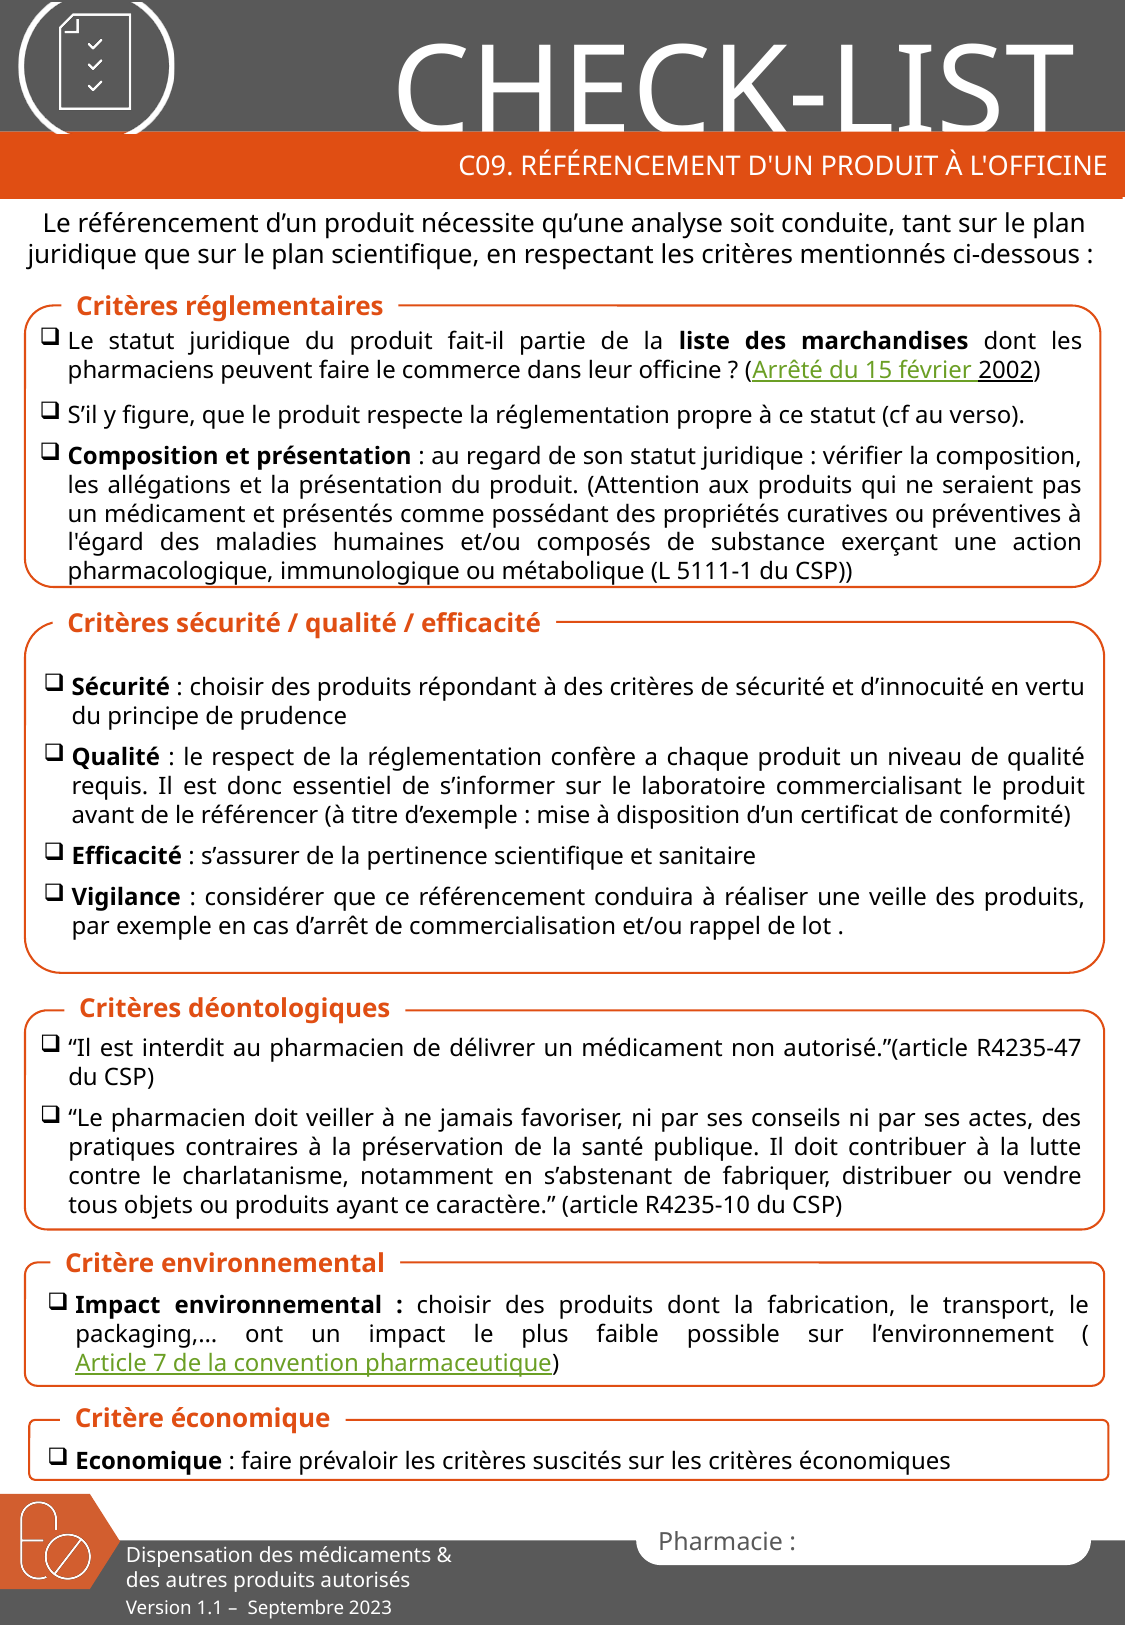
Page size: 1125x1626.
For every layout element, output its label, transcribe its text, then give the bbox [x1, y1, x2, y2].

text_box [346, 1418, 1110, 1481]
text_box Critères déontologiques [64, 983, 406, 1030]
title C09. Référencement d'un produit à l'officine [0, 135, 1123, 199]
text_box Impact environnemental : choisir des produits dont la fabrication, le transport, le packaging,… ont un impact le plus faible possible sur l’environnement (Article 7 de la convention pharmaceutique) [32, 1379, 1105, 1388]
text_box Critère environnemental [50, 1239, 401, 1286]
text_box [23, 1009, 1106, 1231]
text_box Critères réglementaires [61, 282, 399, 329]
text_box [28, 1418, 60, 1481]
text_box Le statut juridique du produit fait-il partie de la liste des marchandises dont les pharmaciens peuvent faire le commerce dans leur officine ? (Arrêté du 15 février 2002) S’il y figure, que le produit respecte la réglementation propre à ce statut (cf au verso). Composition et présentation : au regard de son statut juridique : vérifier la composition, les allégations et la présentation du produit. (Attention aux produits qui ne seraient pas un médicament et présentés comme possédant des propriétés curatives ou préventives à l'égard des maladies humaines et/ou composés de substance exerçant une action pharmacologique, immunologique ou métabolique (L 5111-1 du CSP)) [24, 567, 1098, 592]
text_box [23, 304, 1102, 589]
text_box Critères sécurité / qualité / efficacité [52, 599, 557, 646]
text_box Economique : faire prévaloir les critères suscités sur les critères économiques [32, 1438, 1105, 1482]
text_box Le référencement d’un produit nécessite qu’une analyse soit conduite, tant sur le plan juridique que sur le plan scientifique, en respectant les critères mentionnés ci-dessous : [3, 198, 1125, 277]
text_box [23, 620, 1106, 974]
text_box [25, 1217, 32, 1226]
picture [18, 2, 175, 134]
text_box Critère économique [60, 1394, 346, 1441]
text_box [23, 1261, 1106, 1387]
picture [8, 1493, 103, 1588]
